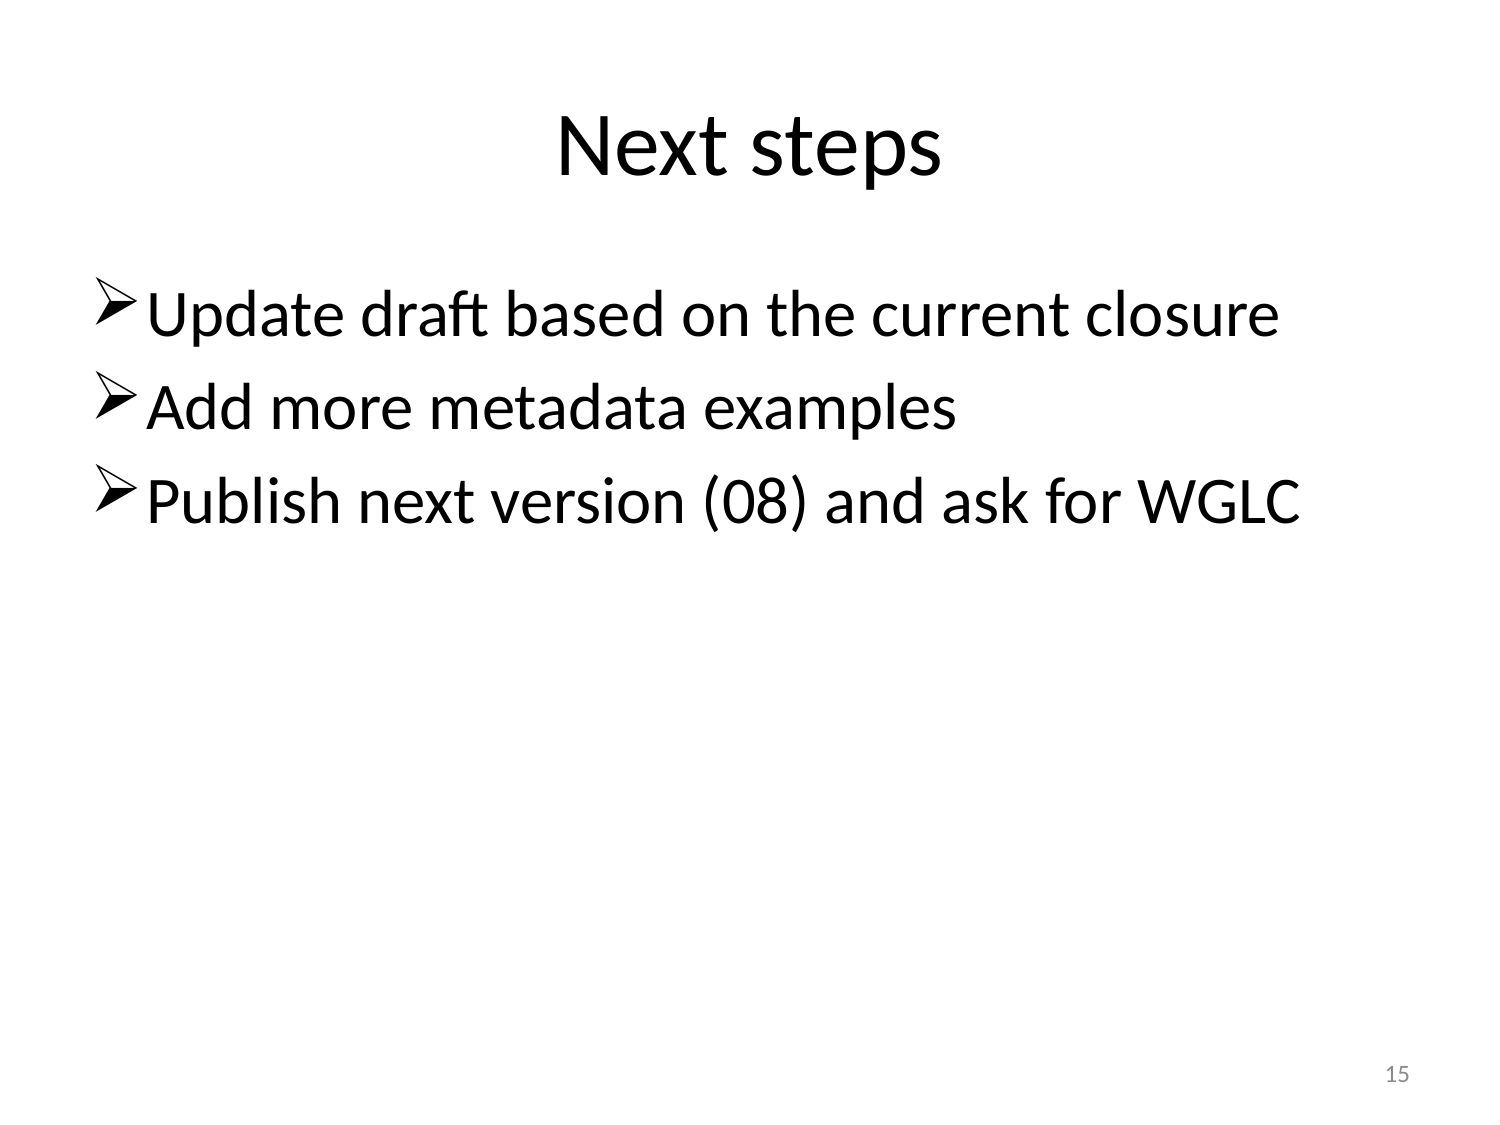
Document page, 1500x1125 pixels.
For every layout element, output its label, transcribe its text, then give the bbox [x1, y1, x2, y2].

slide_number 15 [1362, 1042, 1425, 1103]
list Update draft based on the current closure Add more metadata examples Publish next version (08) and ask for WGLC [74, 262, 1426, 1006]
title Next steps [74, 44, 1426, 233]
